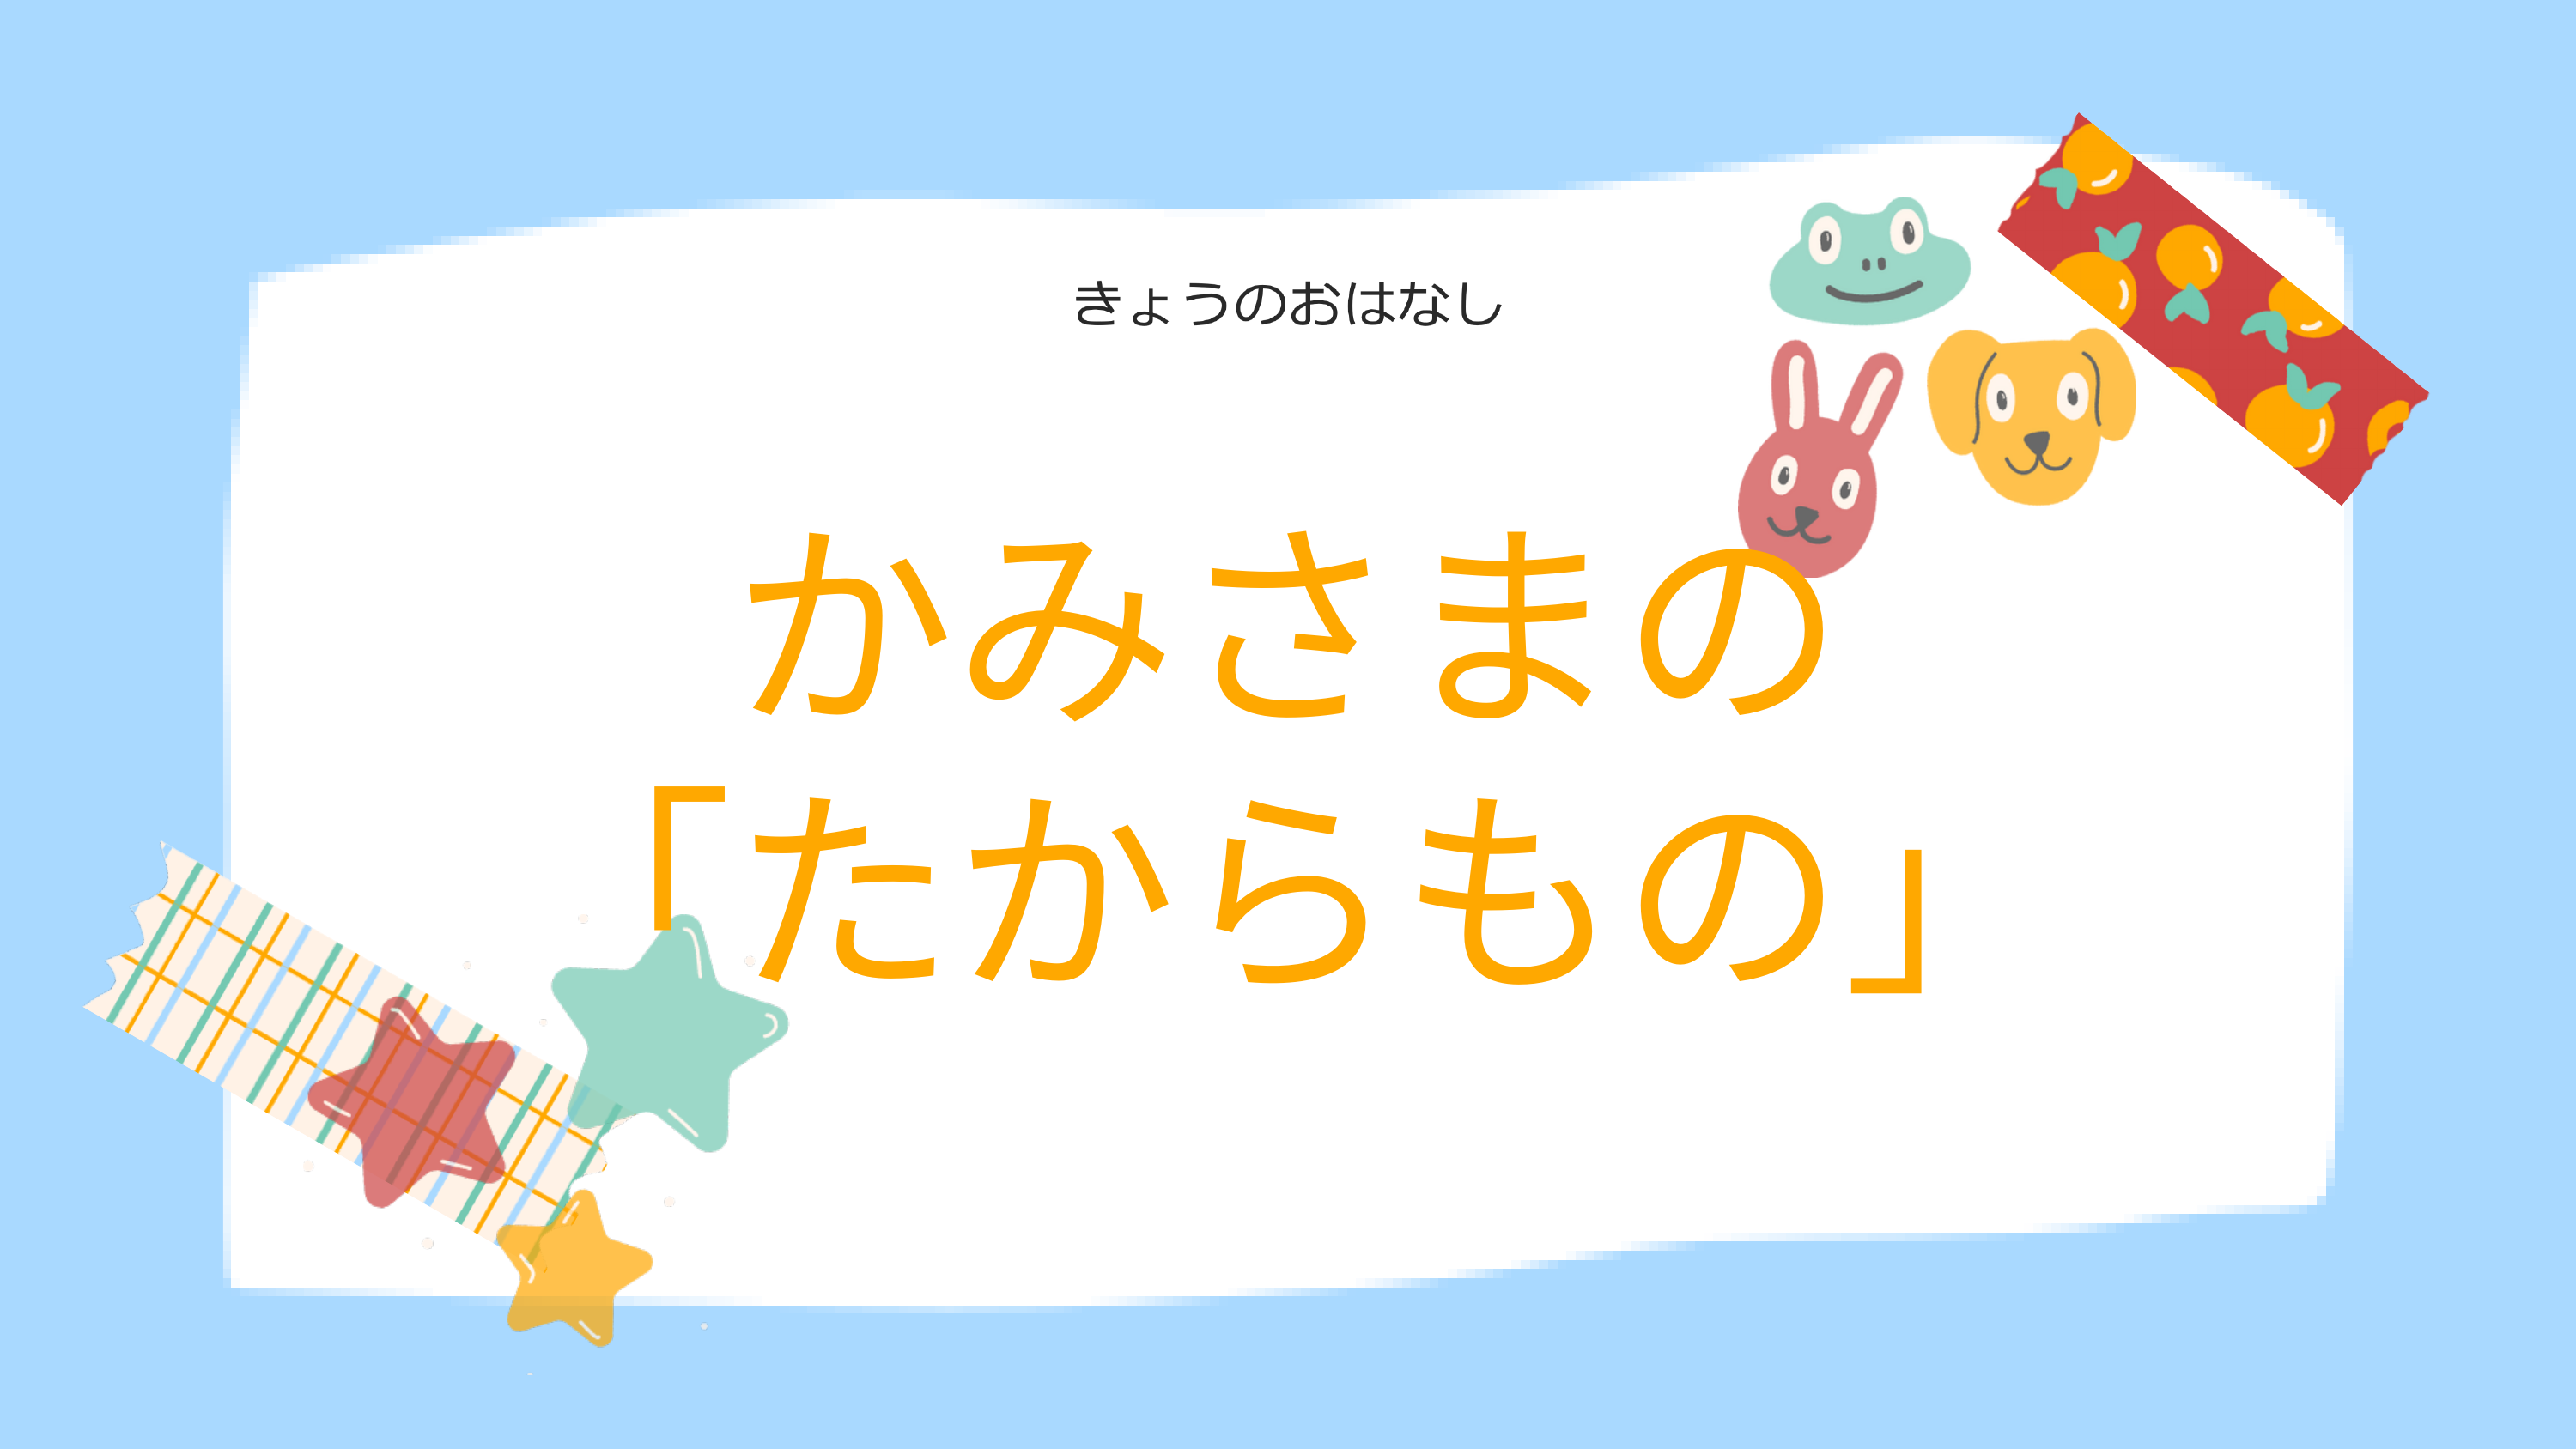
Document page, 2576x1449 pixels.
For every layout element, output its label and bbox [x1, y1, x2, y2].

picture [70, 113, 2436, 1375]
